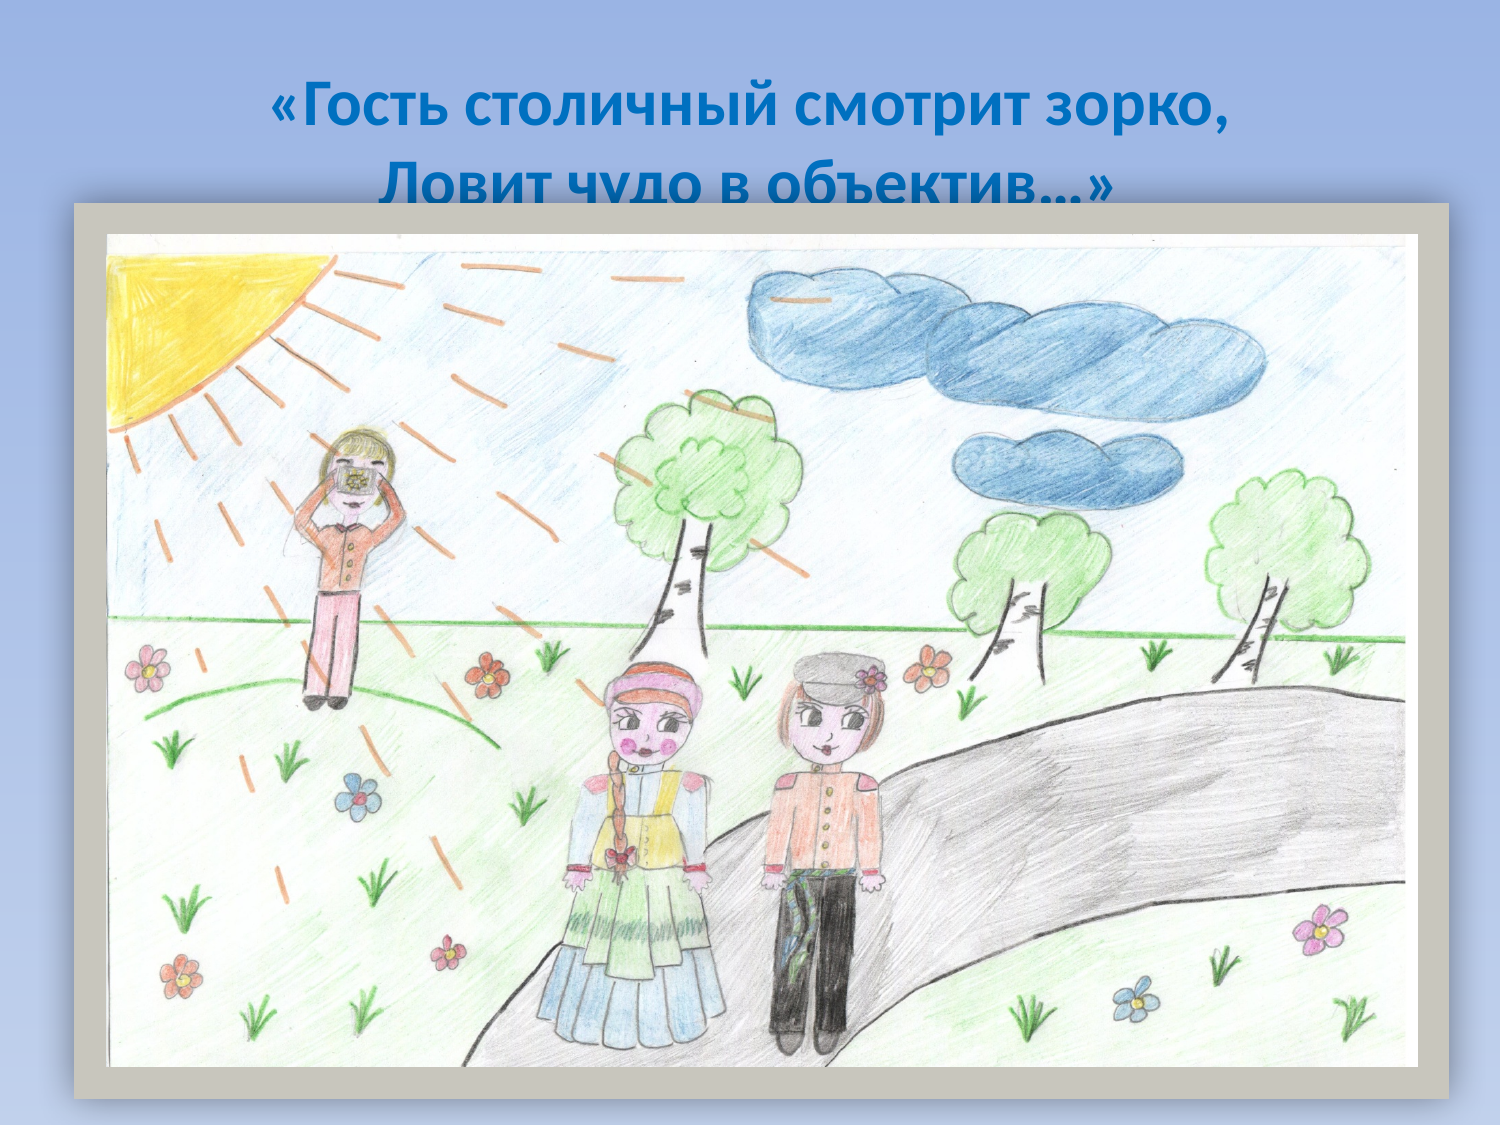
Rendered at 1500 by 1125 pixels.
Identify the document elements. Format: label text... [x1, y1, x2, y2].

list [105, 234, 1419, 1068]
title «Гость столичный смотрит зорко, Ловит чудо в объектив…» [75, 45, 1425, 181]
